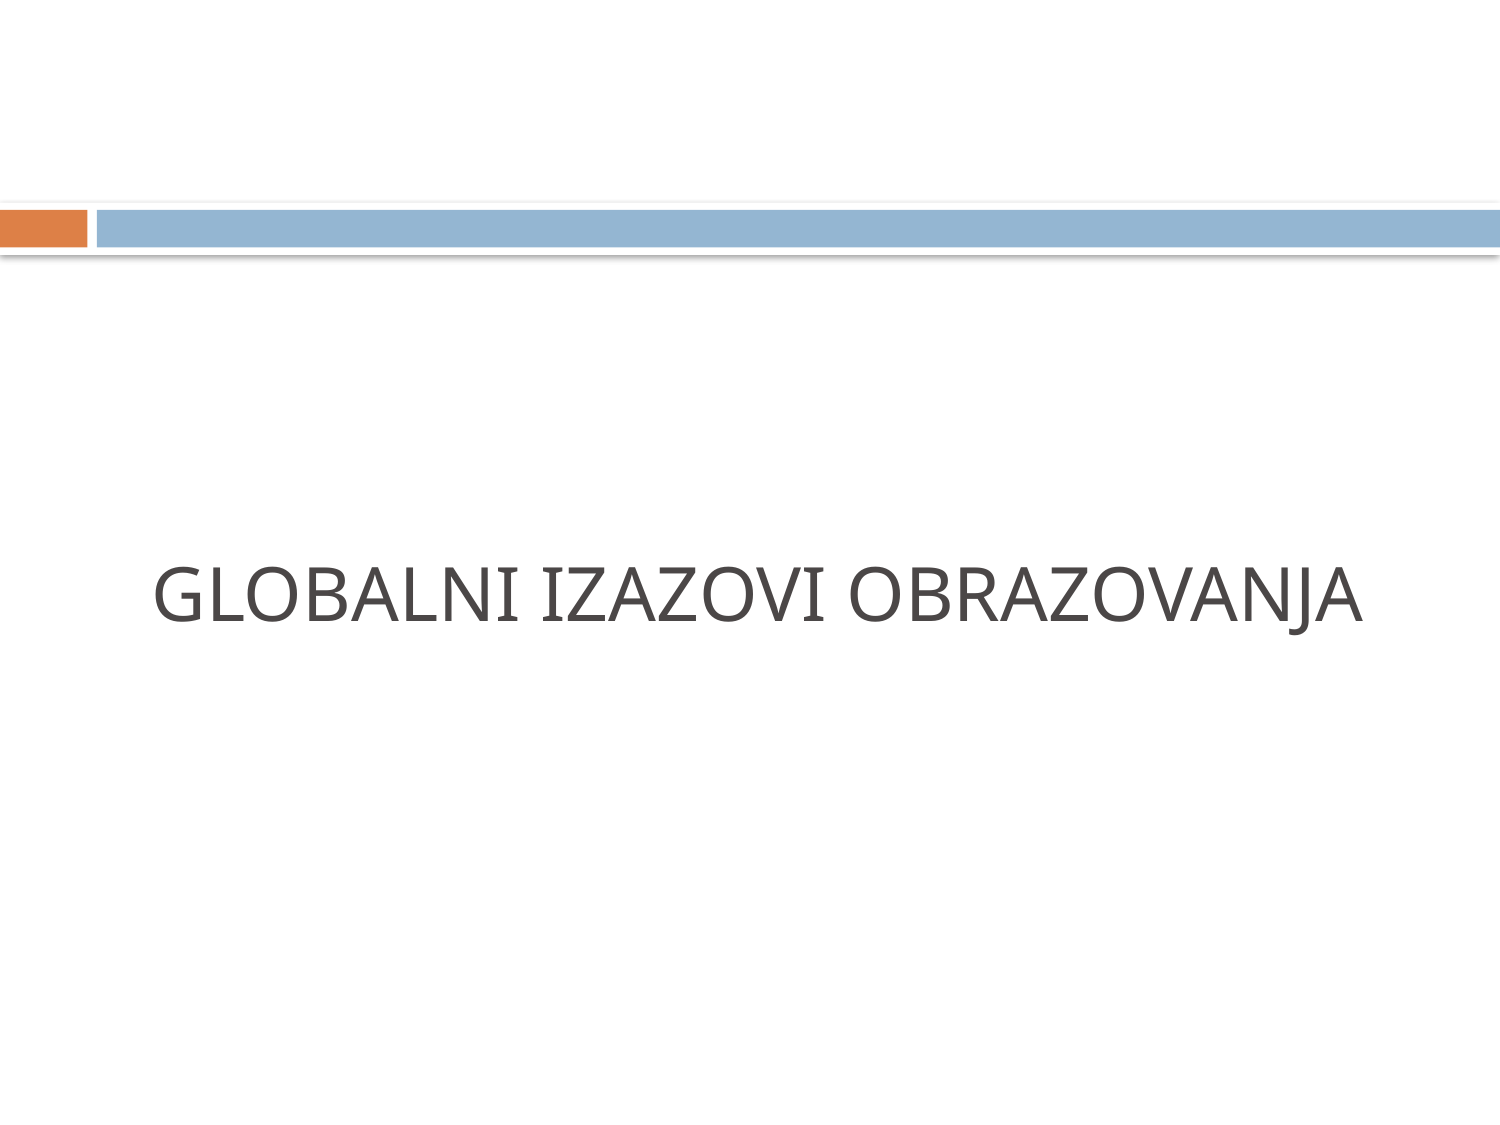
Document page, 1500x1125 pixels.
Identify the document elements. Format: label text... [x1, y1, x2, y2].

text_box GLOBALNI IZAZOVI OBRAZOVANJA [100, 538, 1416, 644]
